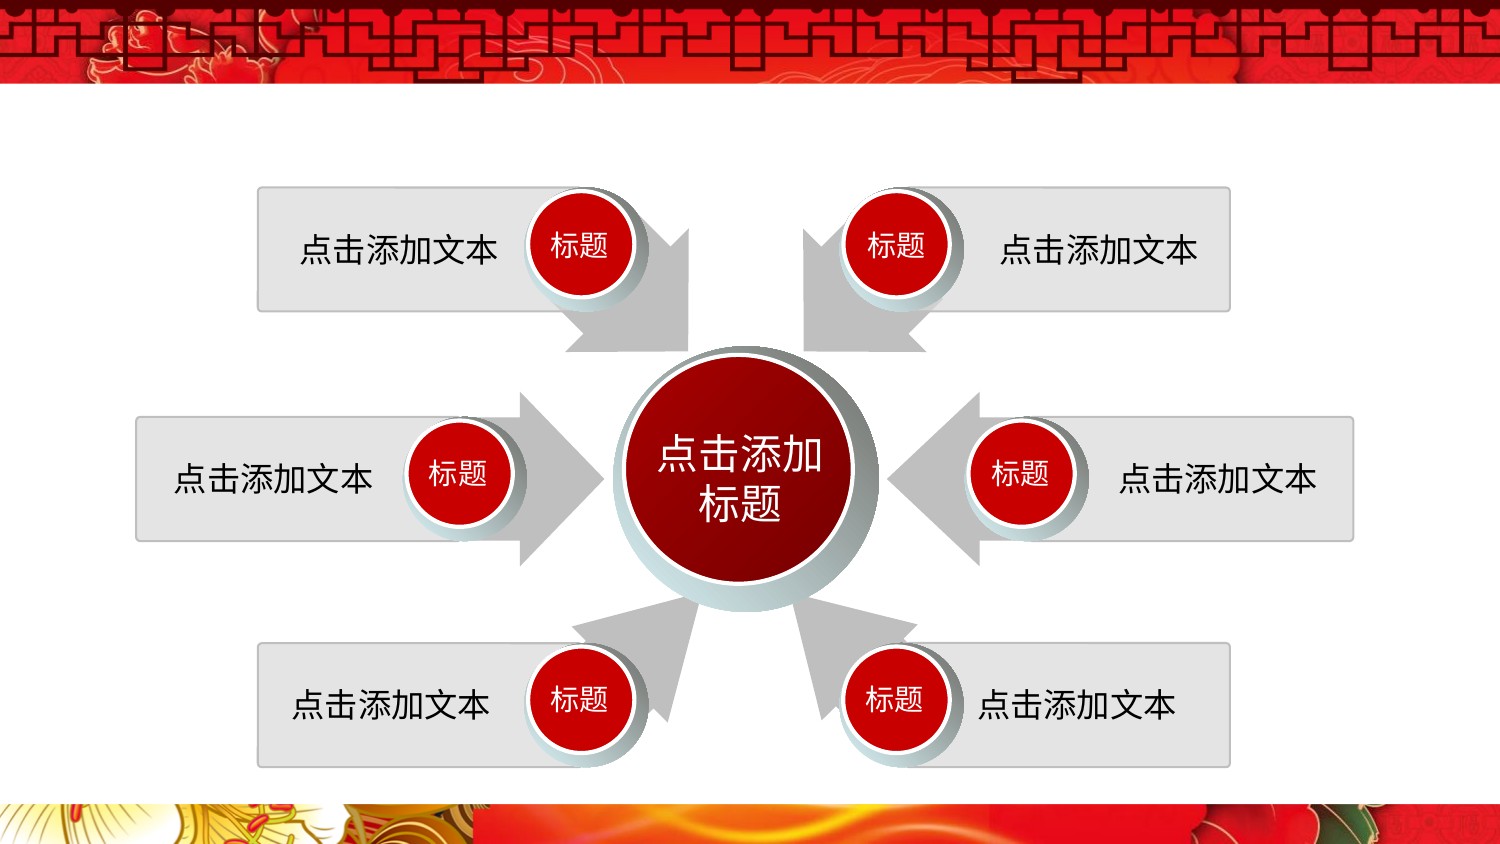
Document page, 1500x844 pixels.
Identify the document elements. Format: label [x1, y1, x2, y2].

text_box [613, 346, 879, 612]
text_box [764, 586, 1230, 768]
text_box [886, 391, 1354, 567]
text_box [257, 187, 728, 372]
text_box [257, 566, 708, 768]
text_box [136, 391, 605, 567]
picture [0, 0, 1500, 83]
text_box [783, 187, 1230, 391]
picture [0, 805, 1500, 844]
